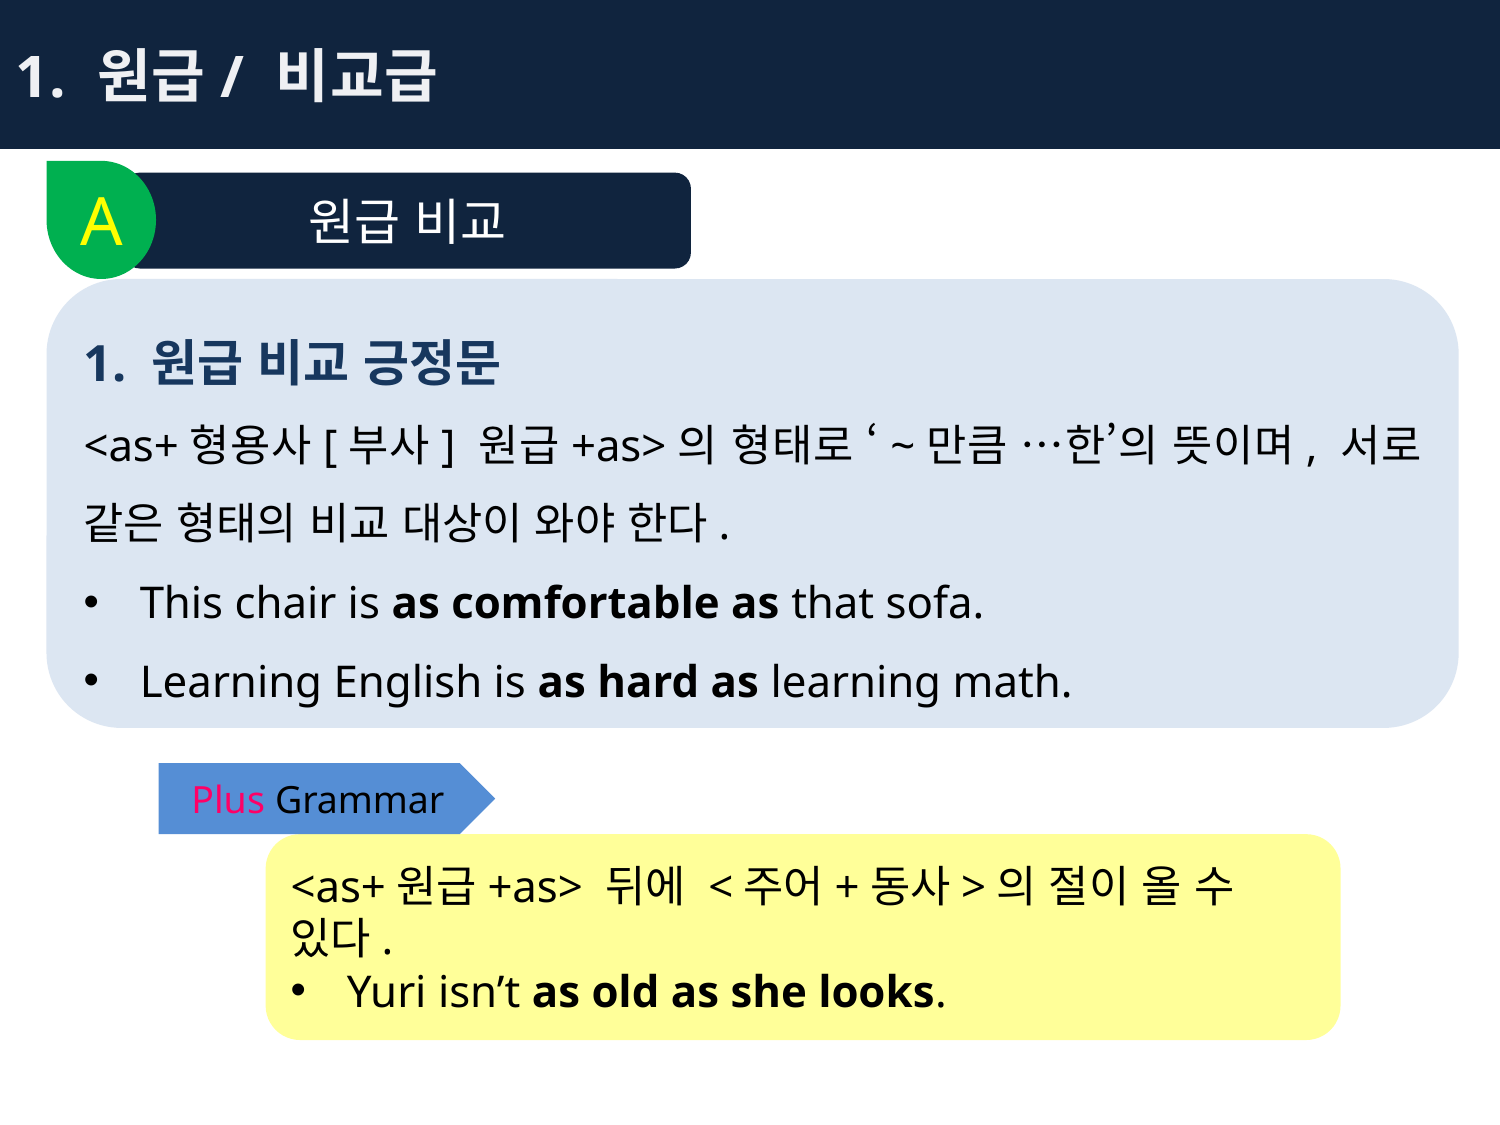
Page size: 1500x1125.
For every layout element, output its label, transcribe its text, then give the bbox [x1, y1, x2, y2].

text_box <as+원급+as> 뒤에 <주어+동사>의 절이 올 수 있다. Yuri isn’t as old as she looks. [263, 832, 1343, 1043]
text_box 1. 원급 비교 긍정문 <as+형용사[부사] 원급+as>의 형태로 ‘~만큼 …한’의 뜻이며, 서로 같은 형태의 비교 대상이 와야 한다. This chair is as comfortable as that sofa. Learning English is as hard as learning math. [44, 276, 1461, 731]
text_box 1. 원급/ 비교급 [0, 0, 1500, 151]
text_box [44, 158, 159, 282]
text_box Plus Grammar [156, 761, 498, 837]
text_box A [65, 171, 137, 266]
text_box 원급 비교 [135, 170, 694, 271]
